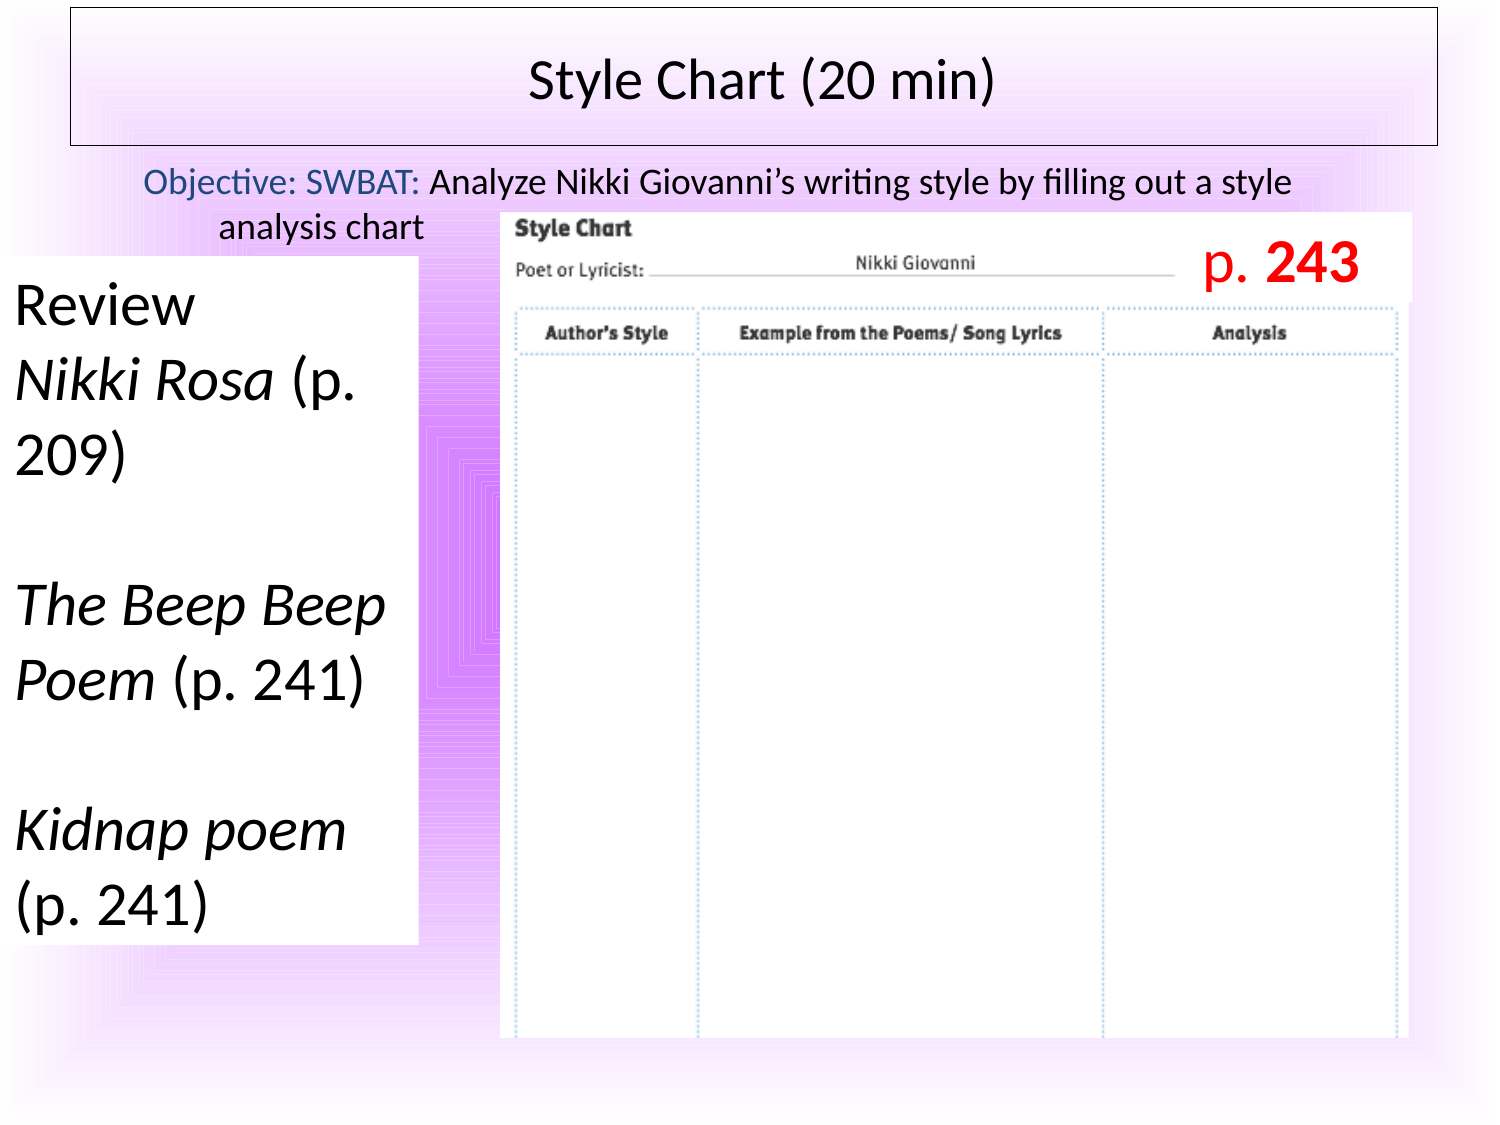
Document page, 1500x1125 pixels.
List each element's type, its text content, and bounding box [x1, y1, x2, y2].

text_box Review Nikki Rosa (p. 209) The Beep Beep Poem (p. 241) Kidnap poem (p. 241) [0, 256, 419, 946]
title Style Chart (20 min) [70, 7, 1438, 146]
text_box Objective: SWBAT: Analyze Nikki Giovanni’s writing style by filling out a style analysis chart [24, 149, 1367, 255]
picture [499, 212, 1409, 1038]
